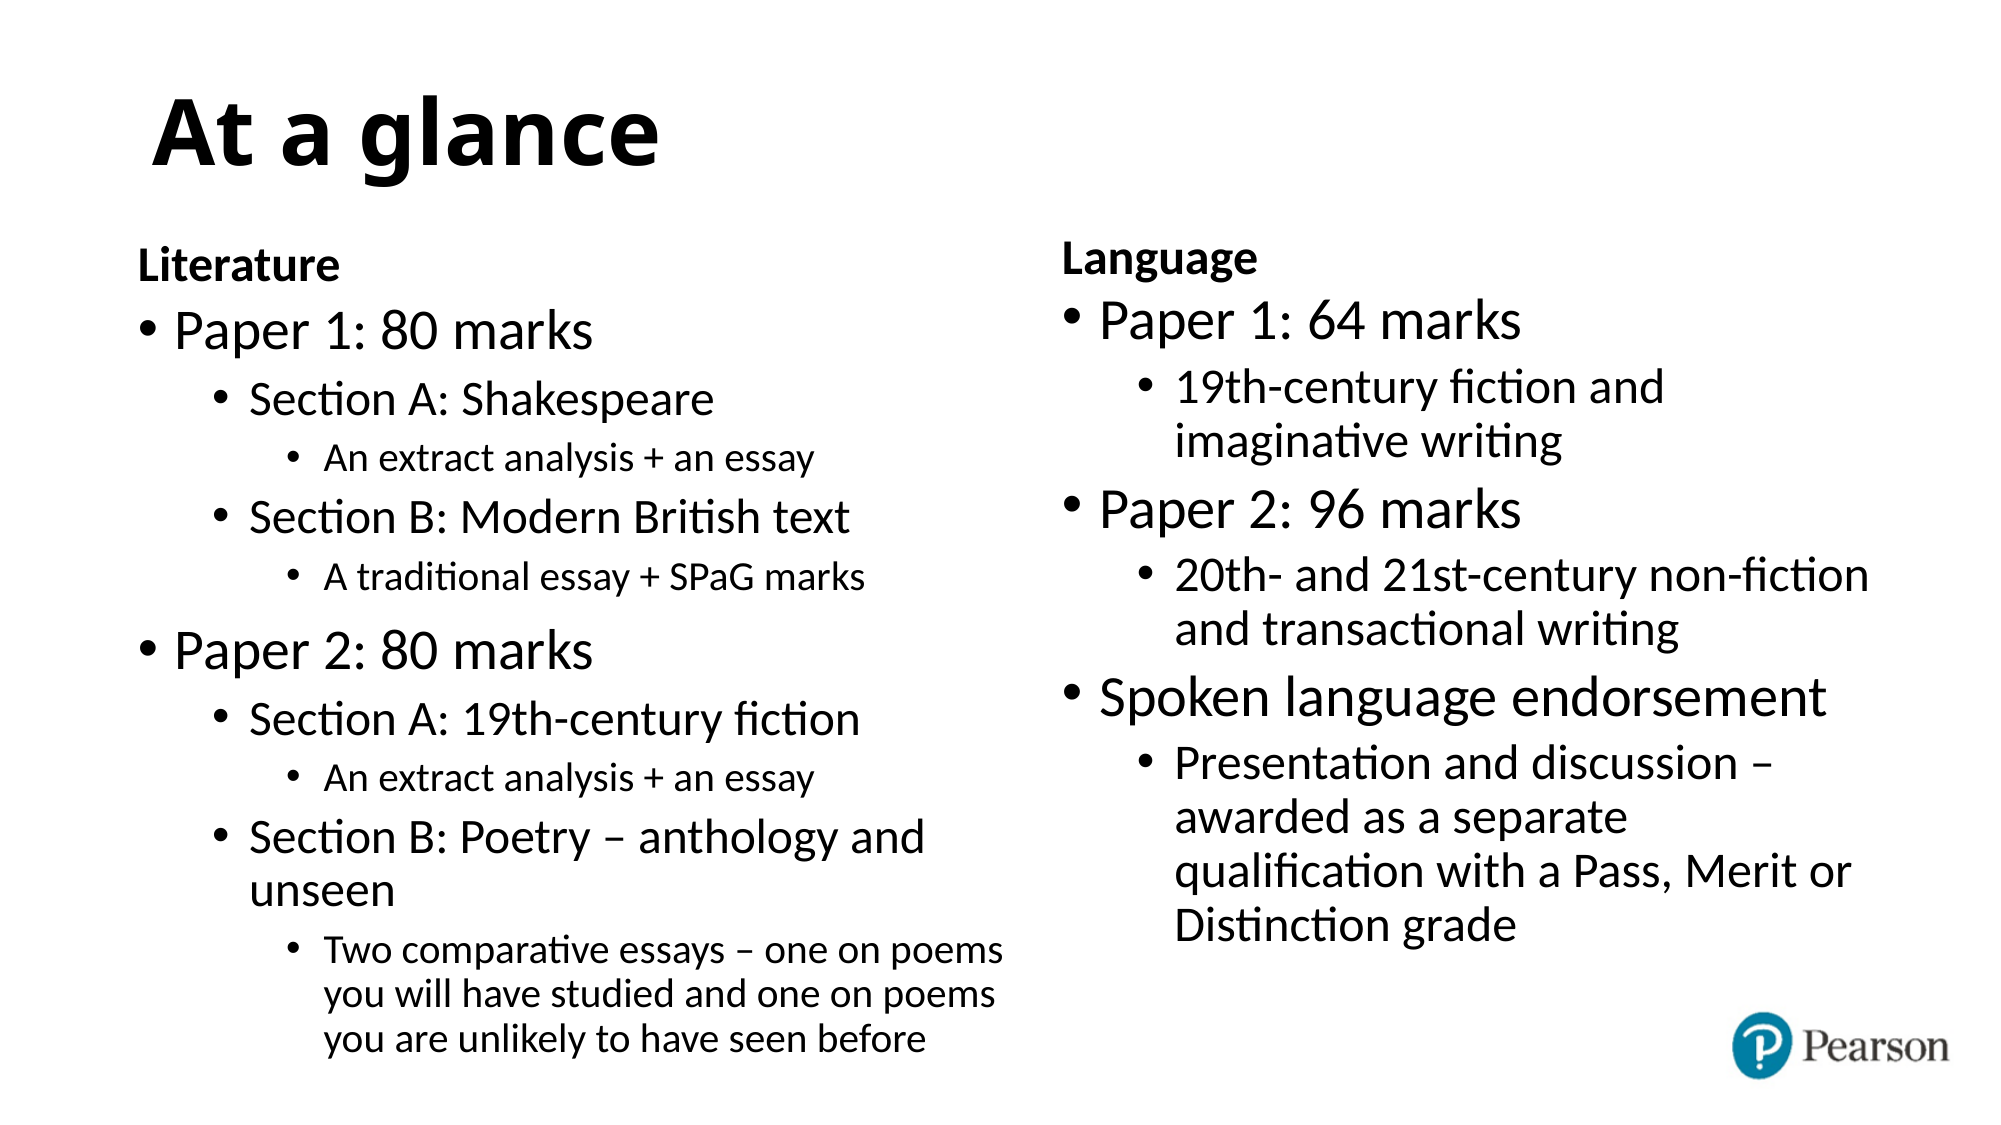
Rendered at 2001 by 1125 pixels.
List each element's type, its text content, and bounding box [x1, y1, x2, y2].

title At a glance [137, 59, 1863, 213]
picture [1722, 997, 1960, 1090]
list Literature [122, 212, 969, 292]
list Paper 1: 80 marks Section A: Shakespeare An extract analysis + an essay Section B: Modern British text A traditional essay + SPaG marks Paper 2: 80 marks Section A: 19th-century fiction An extract analysis + an essay Section B: Poetry – anthology and unseen Two comparative essays – one on poems you will have studied and one on poems you are unlikely to have seen before [122, 292, 1031, 1070]
list Language [1046, 157, 1898, 293]
list Paper 1: 64 marks 19th-century fiction and imaginative writing Paper 2: 96 marks 20th- and 21st-century non-fiction and transactional writing Spoken language endorsement Presentation and discussion – awarded as a separate qualification with a Pass, Merit or Distinction grade [1046, 293, 1898, 1017]
